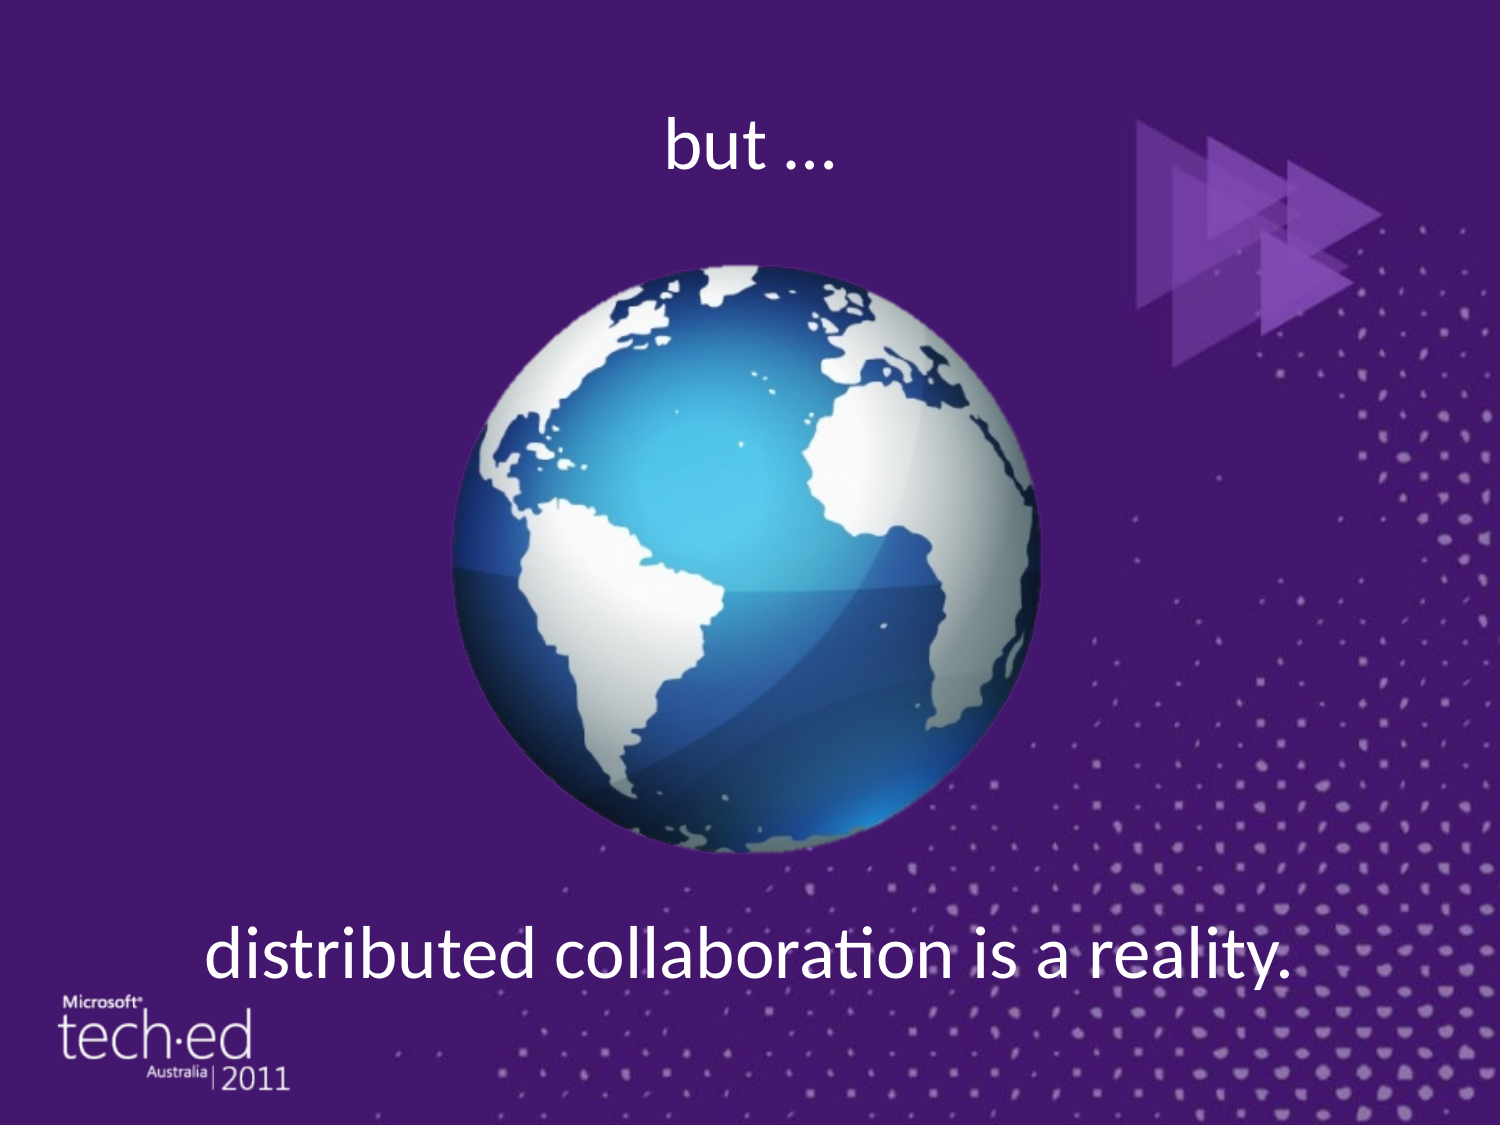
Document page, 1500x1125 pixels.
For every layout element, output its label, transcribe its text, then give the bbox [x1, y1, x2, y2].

text_box but … [168, 87, 1332, 193]
picture [0, 0, 1500, 1125]
text_box distributed collaboration is a reality. [168, 896, 1332, 1001]
